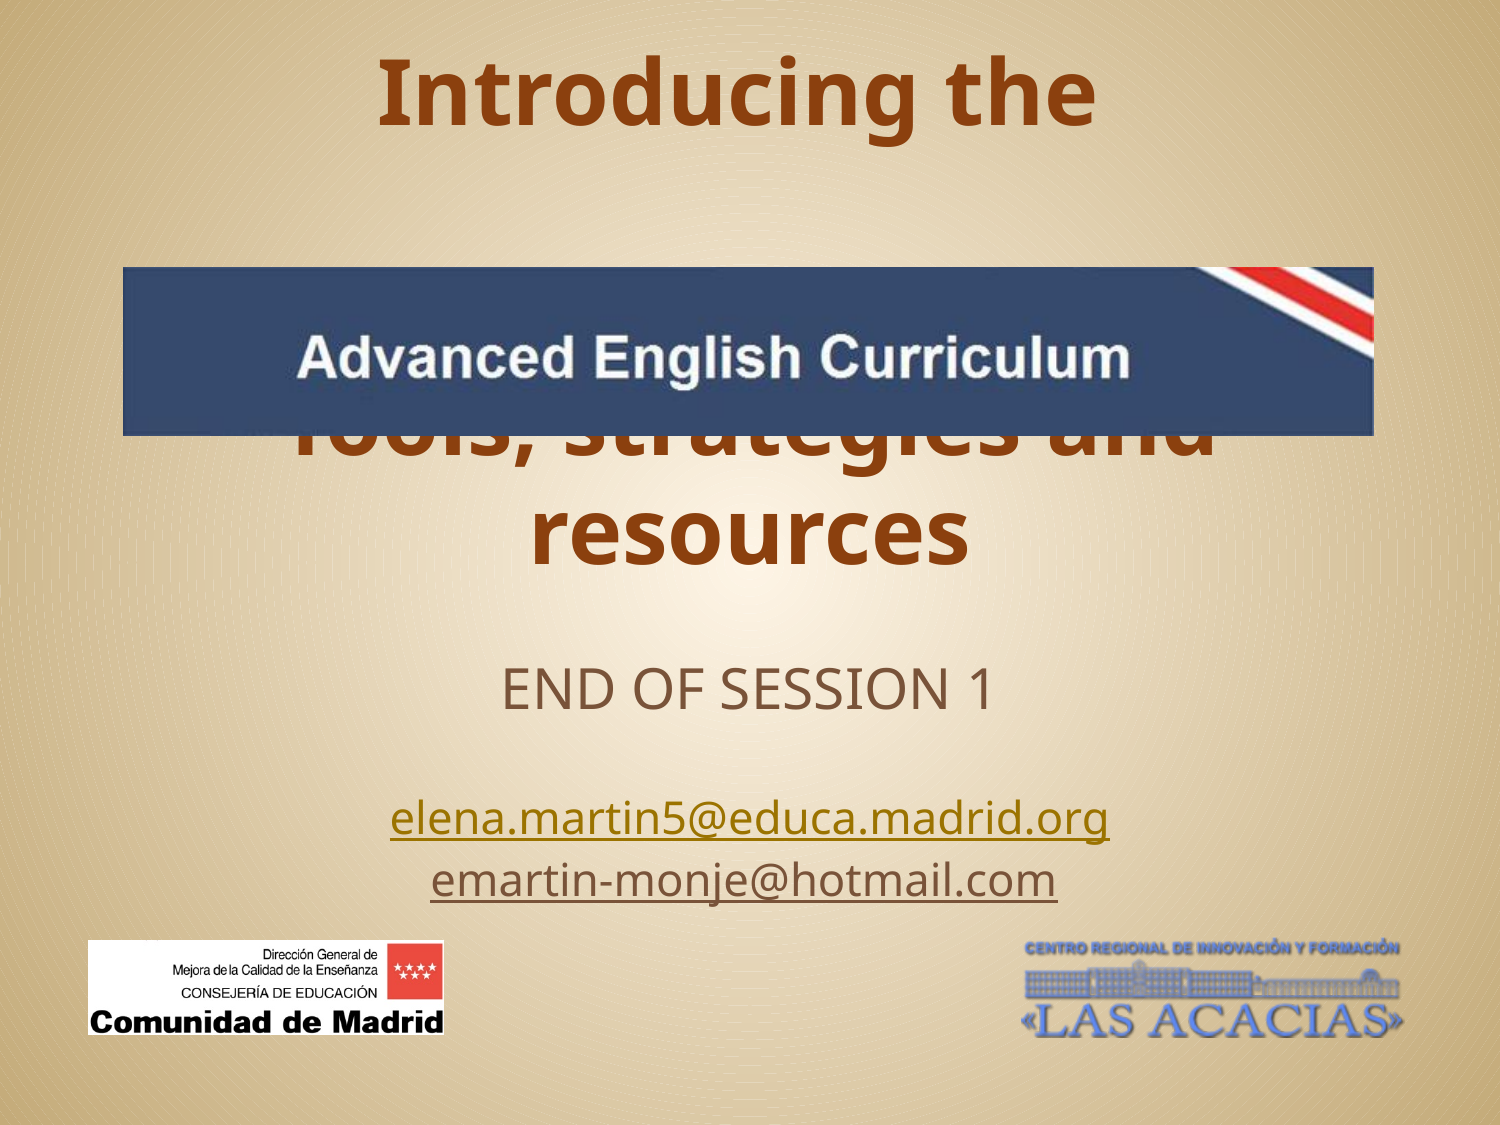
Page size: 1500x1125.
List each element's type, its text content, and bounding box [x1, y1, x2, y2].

title Introducing the Tools, strategies and resources [112, 162, 1388, 591]
picture [123, 267, 1375, 436]
picture [88, 940, 444, 1035]
subtitle END OF SESSION 1 elena.martin5@educa.madrid.org emartin-monje@hotmail.com [225, 645, 1275, 923]
picture [1021, 928, 1405, 1039]
